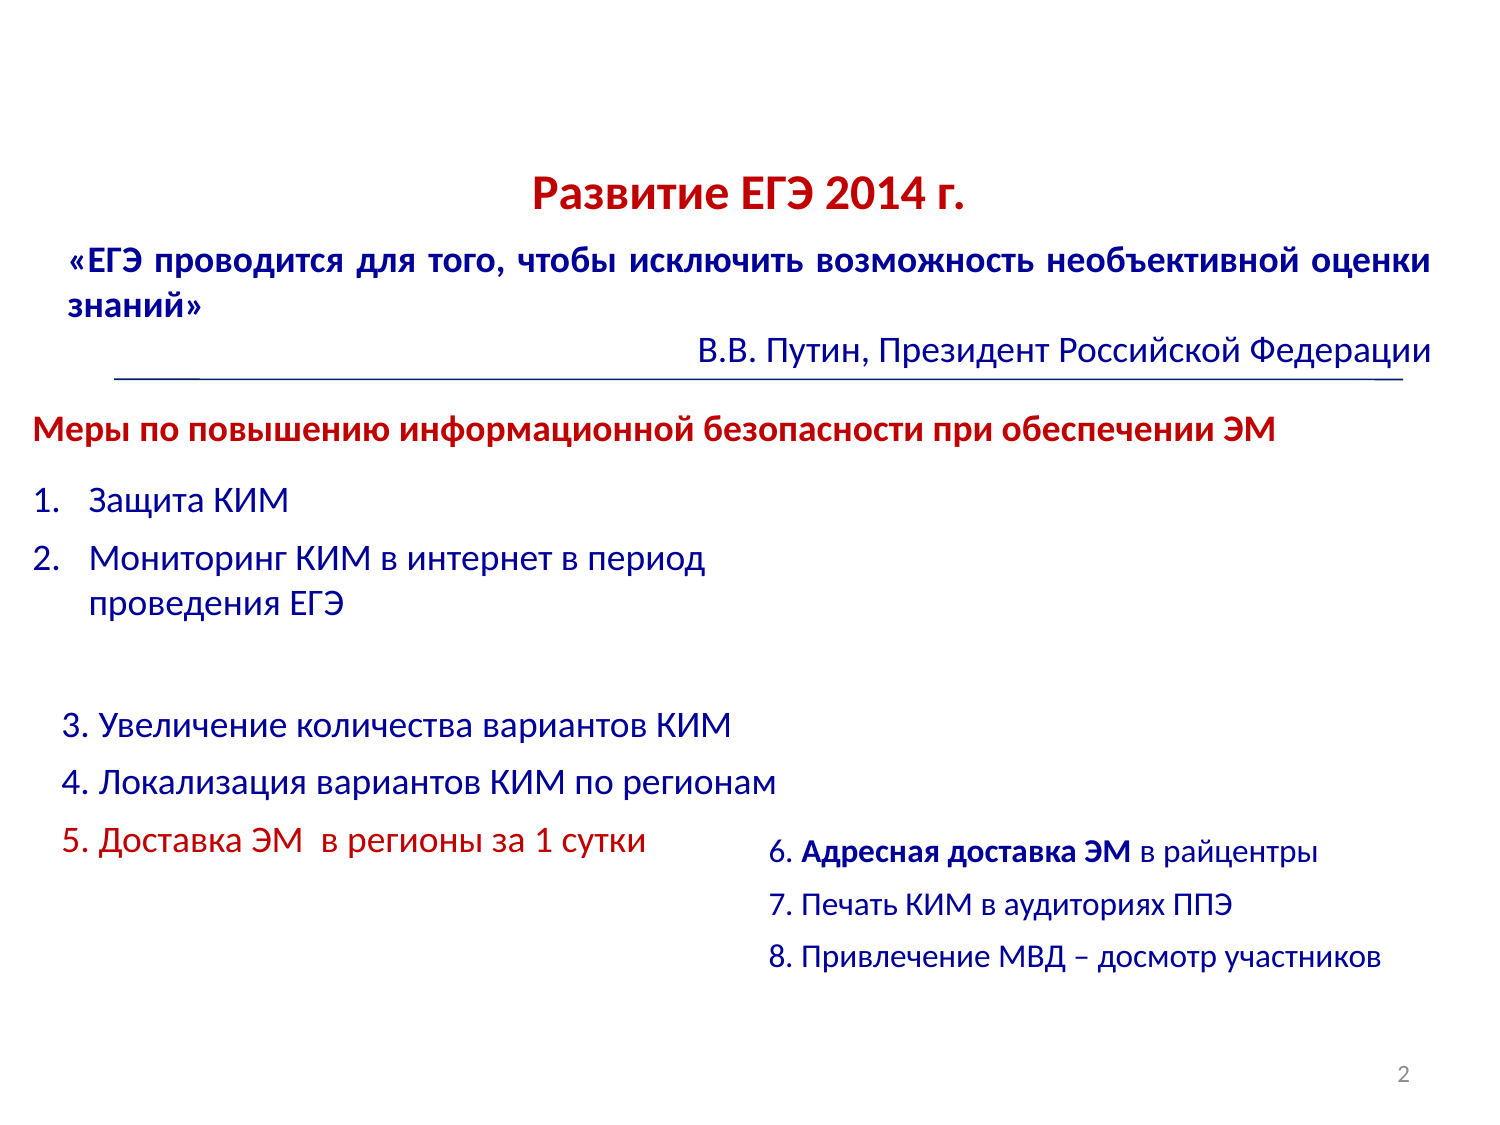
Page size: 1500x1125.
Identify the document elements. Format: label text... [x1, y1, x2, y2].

text_box Защита КИМ Мониторинг КИМ в интернет в период проведения ЕГЭ [17, 467, 757, 631]
text_box 3. Увеличение количества вариантов КИМ 4. Локализация вариантов КИМ по регионам 5. Доставка ЭМ в регионы за 1 сутки [46, 692, 1471, 868]
text_box 6. Адресная доставка ЭМ в райцентры 7. Печать КИМ в аудиториях ППЭ 8. Привлечение МВД – досмотр участников [753, 822, 1469, 982]
text_box Меры по повышению информационной безопасности при обеспечении ЭМ [17, 397, 1483, 457]
text_box «ЕГЭ проводится для того, чтобы исключить возможность необъективной оценки знаний» В.В. Путин, Президент Российской Федерации [52, 227, 1448, 378]
text_box Развитие ЕГЭ 2014 г. [46, 152, 1452, 228]
slide_number 2 [1074, 1042, 1425, 1103]
